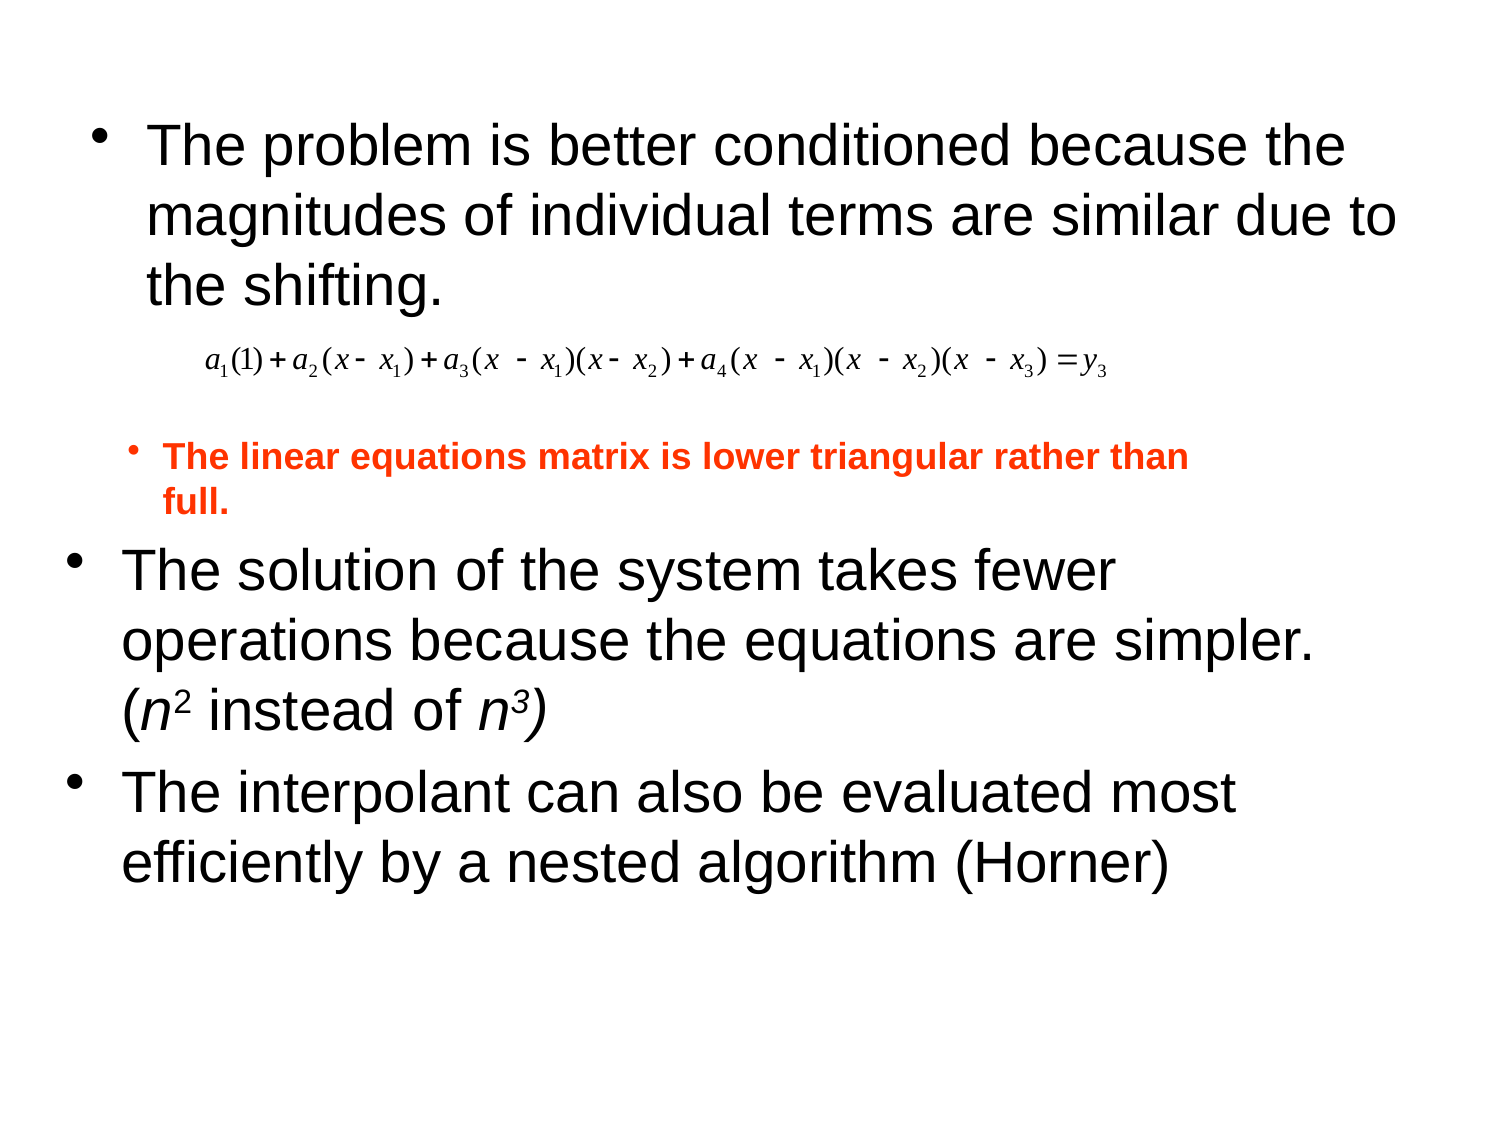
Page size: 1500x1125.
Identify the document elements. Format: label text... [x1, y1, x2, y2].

list The problem is better conditioned because the magnitudes of individual terms are similar due to the shifting. [74, 99, 1438, 613]
text_box The linear equations matrix is lower triangular rather than full. [112, 424, 1263, 524]
list The solution of the system takes fewer operations because the equations are simpler. (n2 instead of n3) The interpolant can also be evaluated most efficiently by a nested algorithm (Horner) [49, 524, 1401, 976]
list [199, 337, 1113, 389]
